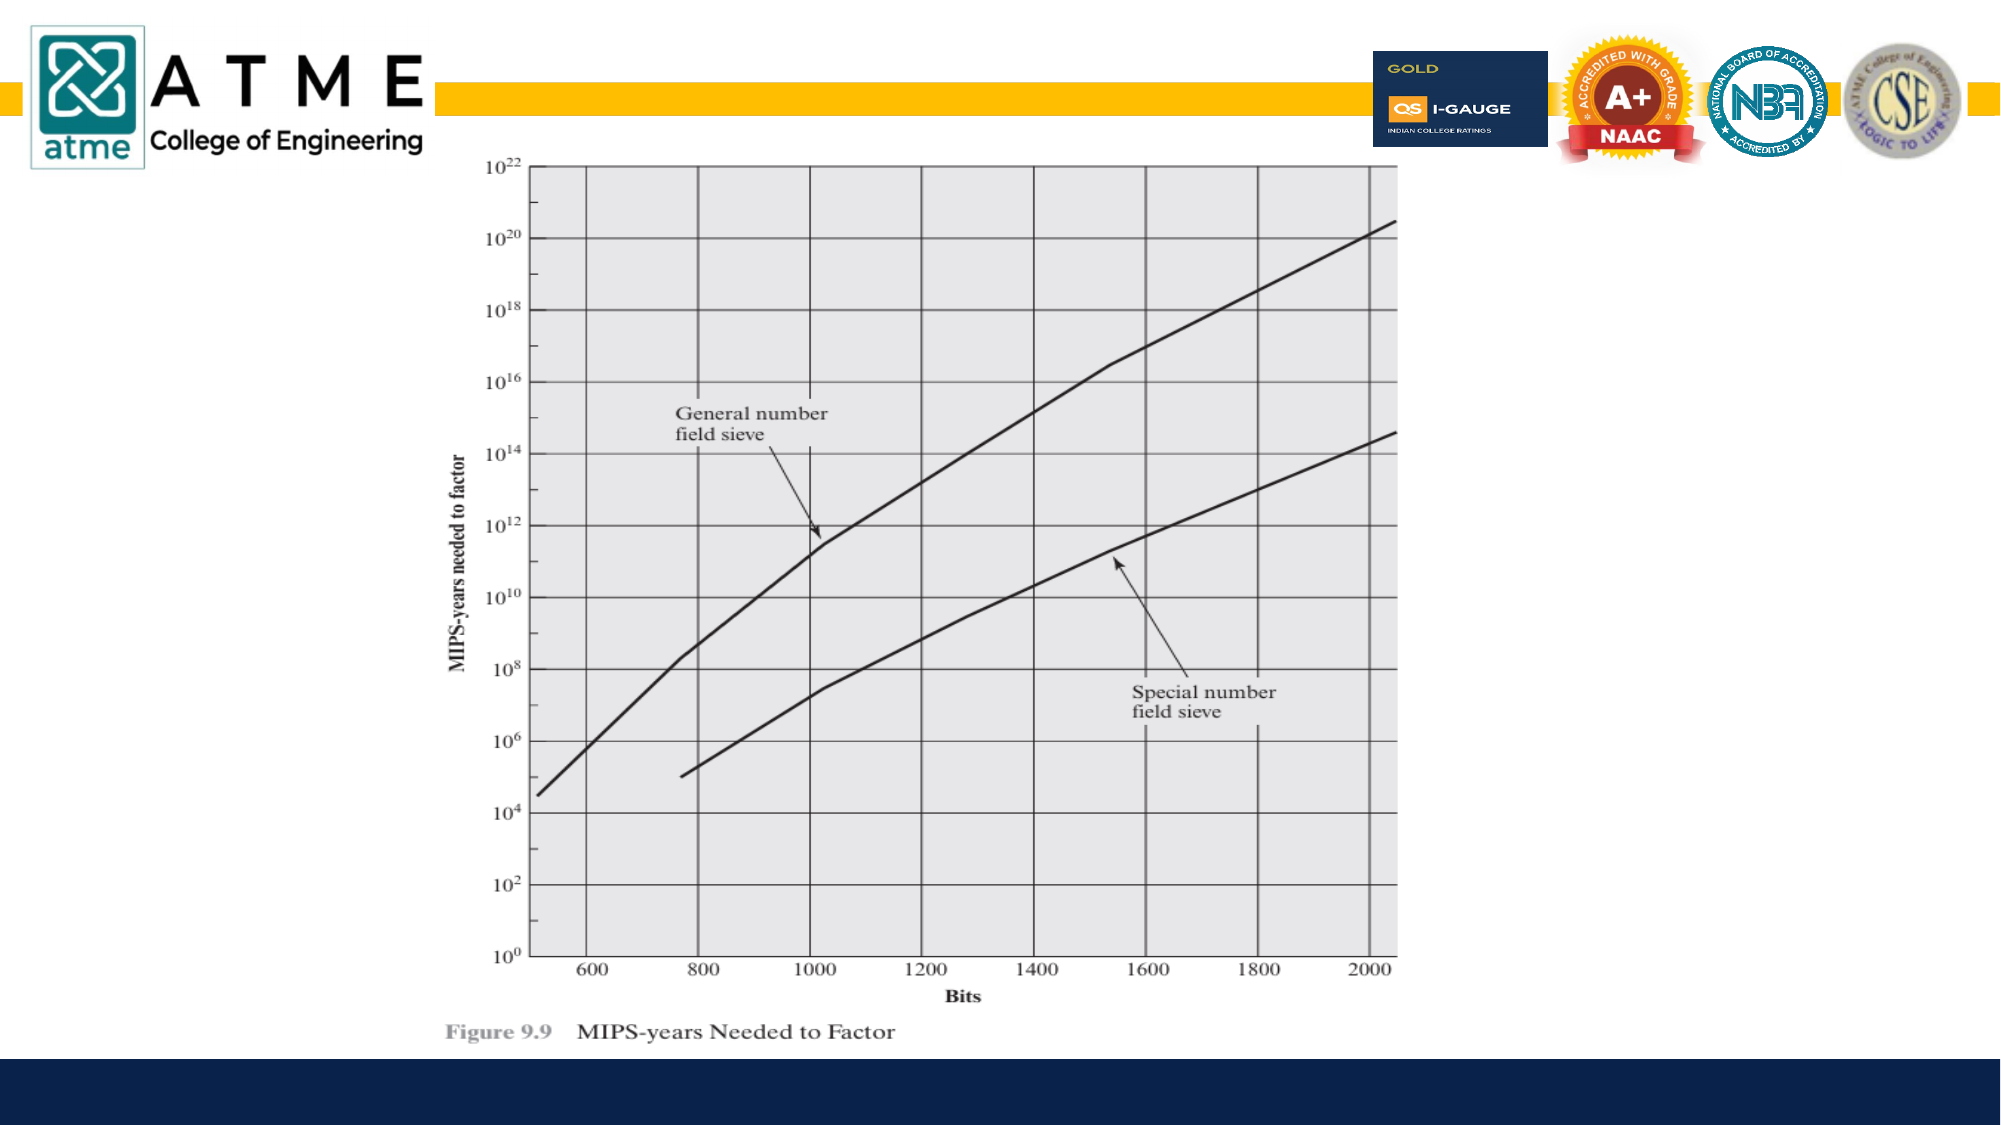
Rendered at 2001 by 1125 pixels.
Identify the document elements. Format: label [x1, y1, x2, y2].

picture [1373, 20, 1828, 180]
picture [22, 15, 435, 178]
picture [0, 1059, 2001, 1125]
picture [1840, 26, 1968, 176]
picture [441, 152, 1438, 1051]
